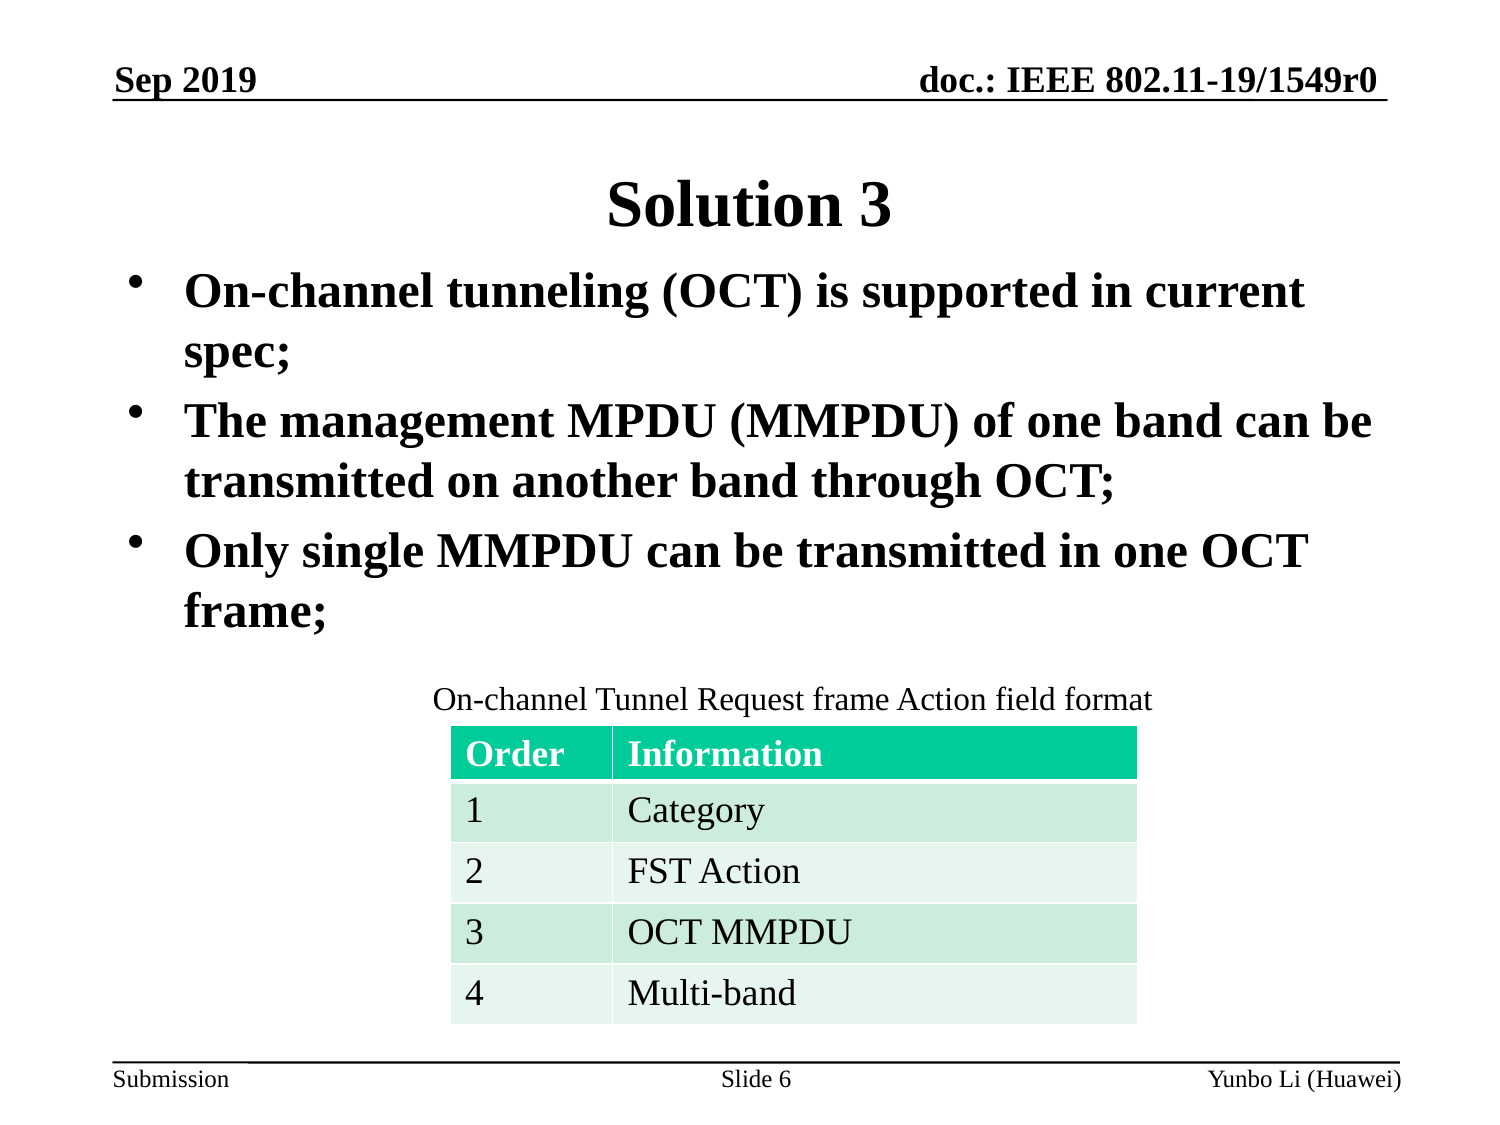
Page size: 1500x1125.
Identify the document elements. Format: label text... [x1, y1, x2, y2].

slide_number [114, 54, 259, 101]
slide_number Slide 6 [712, 1061, 800, 1093]
table_cell 4 [451, 965, 612, 1024]
table_cell 2 [451, 843, 612, 902]
table_header Order [451, 726, 612, 779]
footer Yunbo Li (Huawei) [1204, 1061, 1402, 1093]
text_box On-channel Tunnel Request frame Action field format [417, 669, 1169, 725]
table_cell Multi-band [613, 965, 1137, 1024]
table_cell 1 [451, 784, 612, 842]
table_header Information [613, 726, 1137, 779]
table_cell Category [613, 784, 1137, 842]
title Solution 3 [112, 112, 1388, 288]
table_cell OCT MMPDU [613, 904, 1137, 963]
table_cell FST Action [613, 843, 1137, 902]
list On-channel tunneling (OCT) is supported in current spec; The management MPDU (MMPDU) of one band can be transmitted on another band through OCT; Only single MMPDU can be transmitted in one OCT frame; [112, 249, 1438, 750]
table_cell 3 [451, 904, 612, 963]
